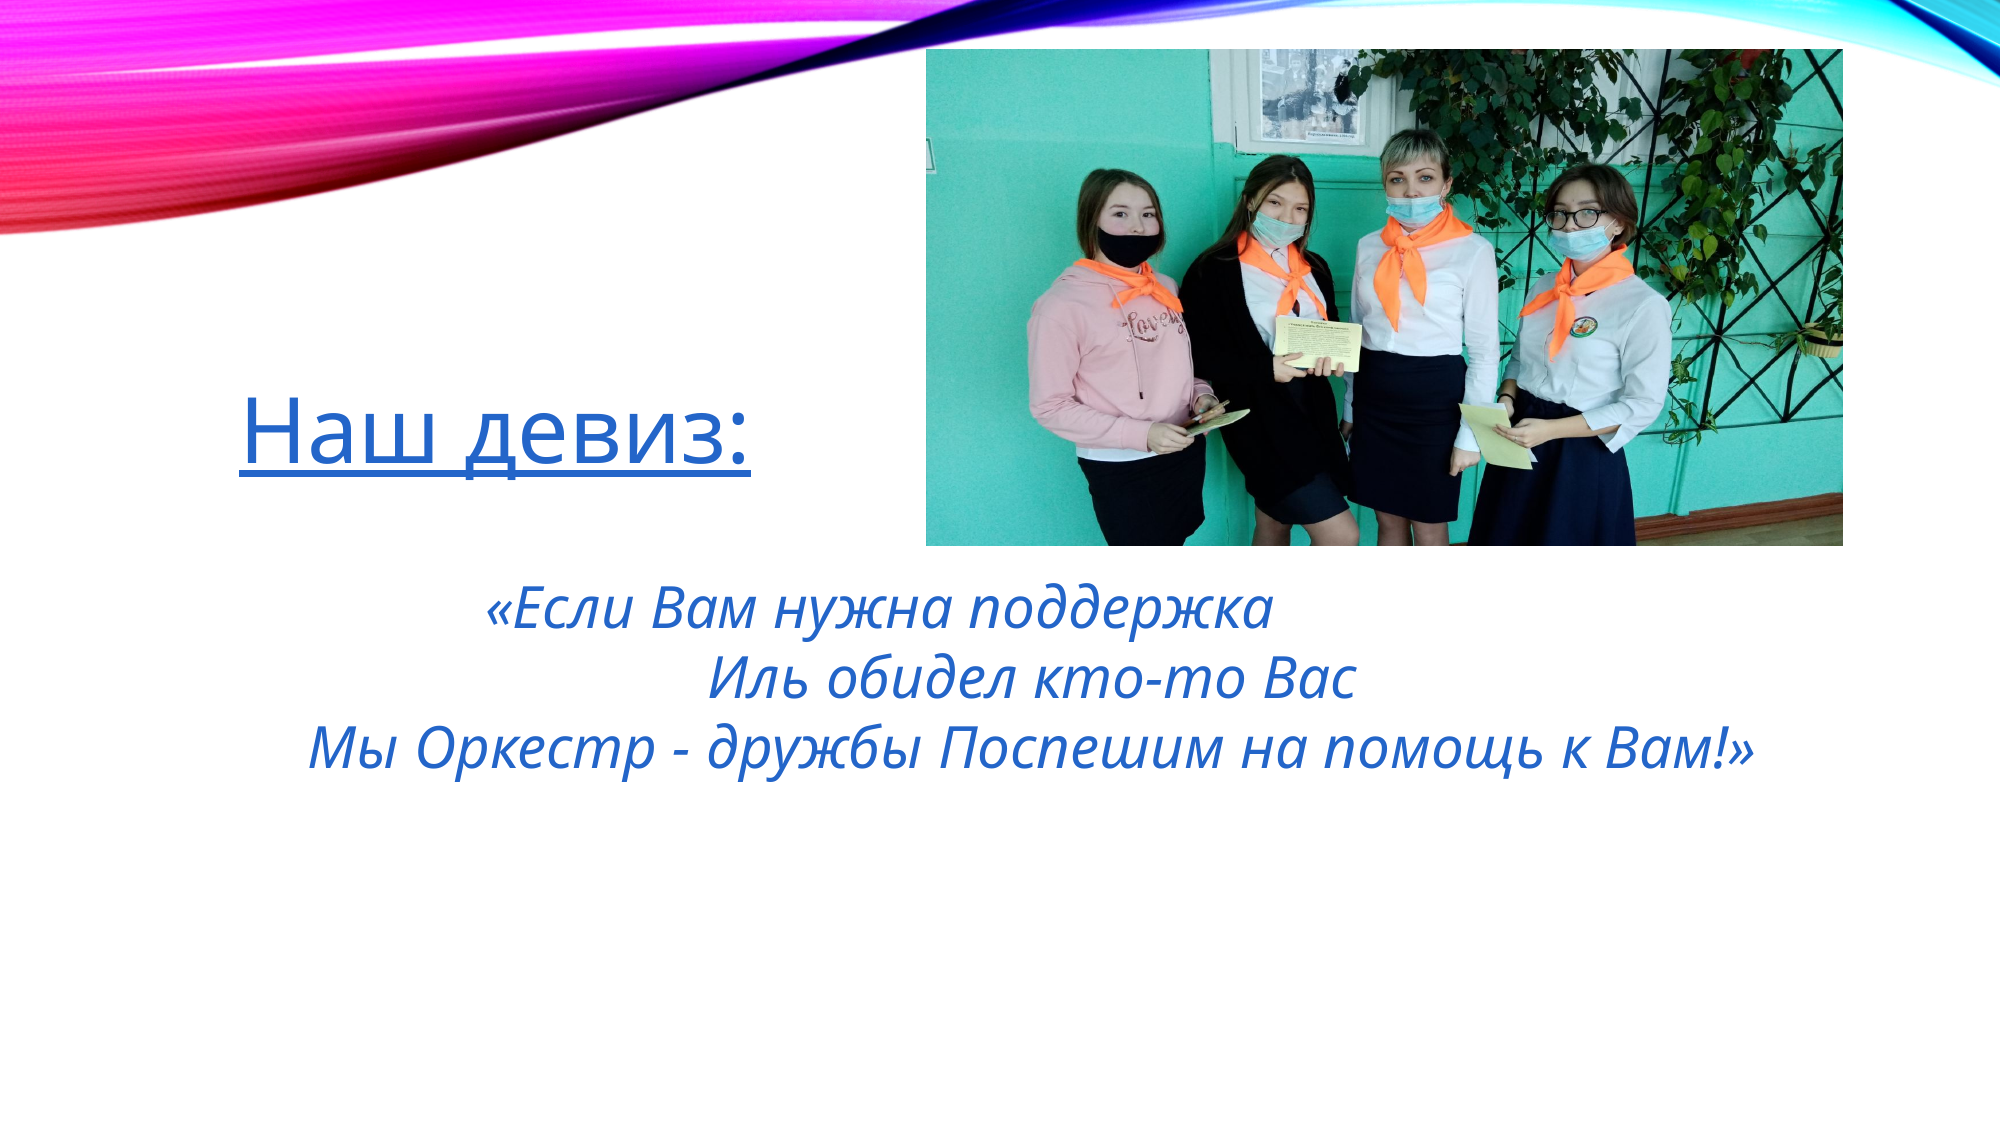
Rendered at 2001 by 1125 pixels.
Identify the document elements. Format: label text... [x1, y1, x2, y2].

picture [0, 0, 2000, 546]
text_box «Если Вам нужна поддержка Иль обидел кто-то Вас Мы Оркестр - дружбы Поспешим на помощь к Вам!» [0, 562, 1773, 923]
picture [1890, 0, 2000, 75]
picture [1910, 0, 2000, 45]
text_box Наш девиз: [224, 364, 767, 490]
